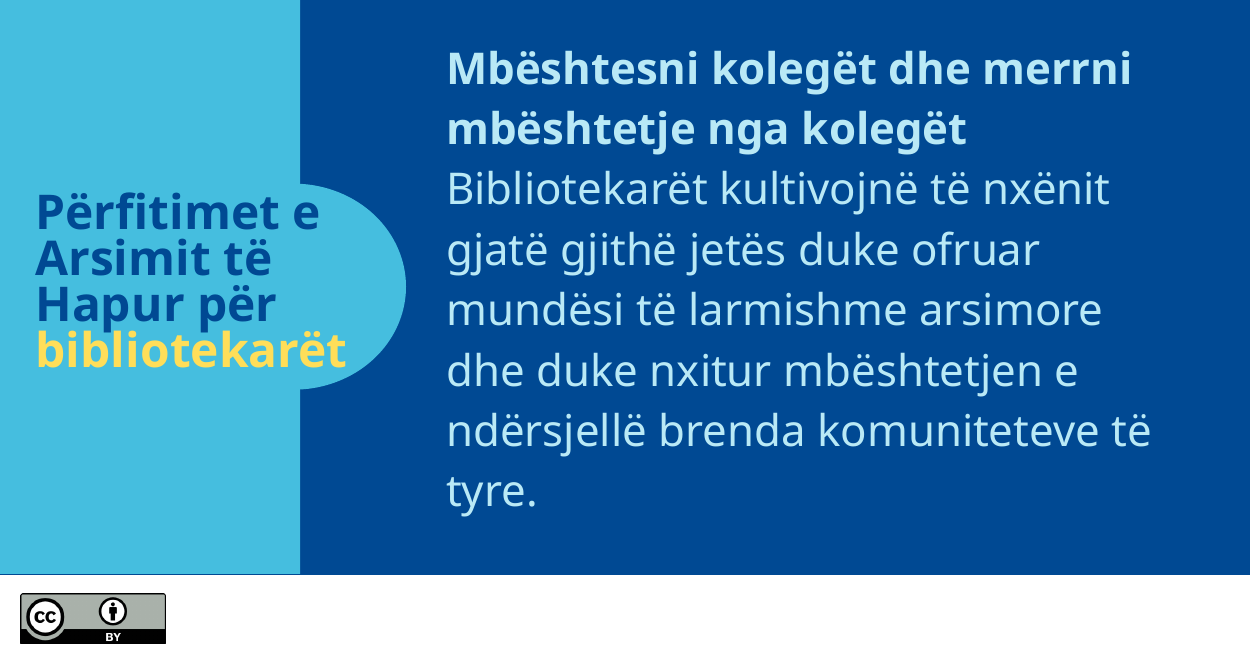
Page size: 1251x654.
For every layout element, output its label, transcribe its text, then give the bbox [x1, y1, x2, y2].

picture [20, 592, 166, 645]
text_box Mbështesni kolegët dhe merrni mbështetje nga kolegët Bibliotekarët kultivojnë të nxënit gjatë gjithë jetës duke ofruar mundësi të larmishme arsimore dhe duke nxitur mbështetjen e ndërsjellë brenda komuniteteve të tyre. [434, 20, 1197, 528]
text_box [0, 0, 301, 574]
text_box [0, 582, 1250, 654]
text_box Përfitimet e Arsimit të Hapur për bibliotekarët [20, 177, 430, 392]
